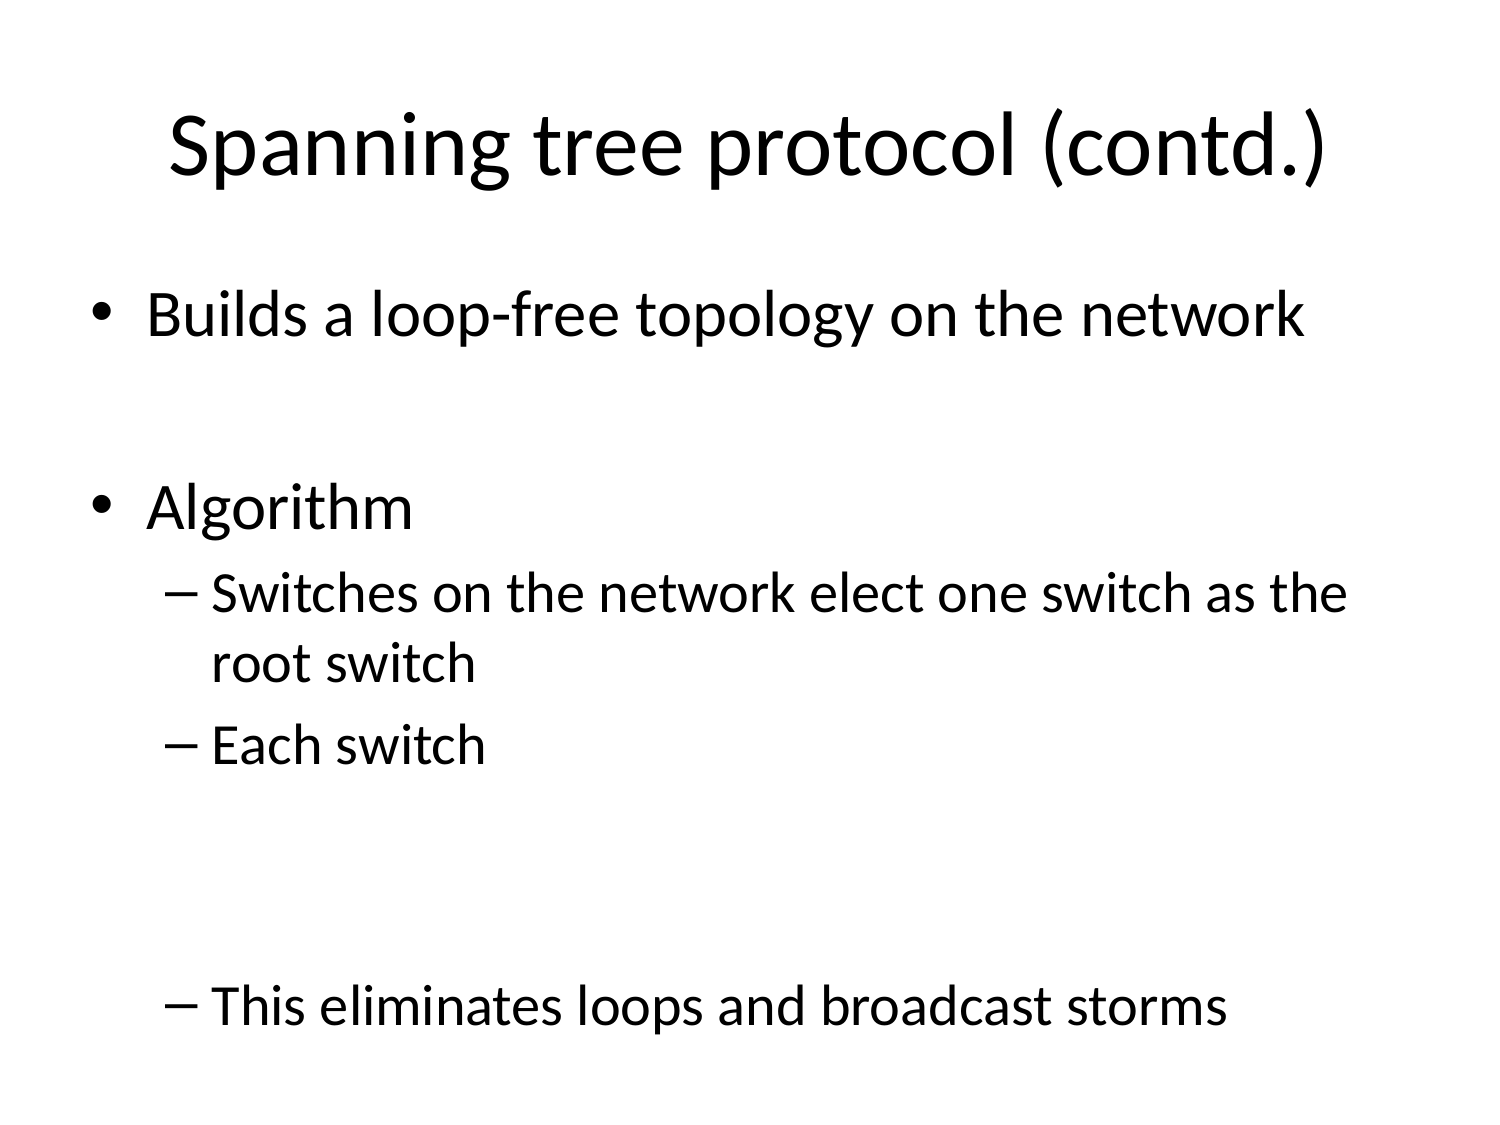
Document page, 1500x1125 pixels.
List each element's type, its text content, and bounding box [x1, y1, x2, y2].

list Builds a loop-free topology on the network Algorithm Switches on the network elect one switch as the root switch Each switch This eliminates loops and broadcast storms [74, 262, 1426, 1006]
title Spanning tree protocol (contd.) [74, 44, 1426, 233]
